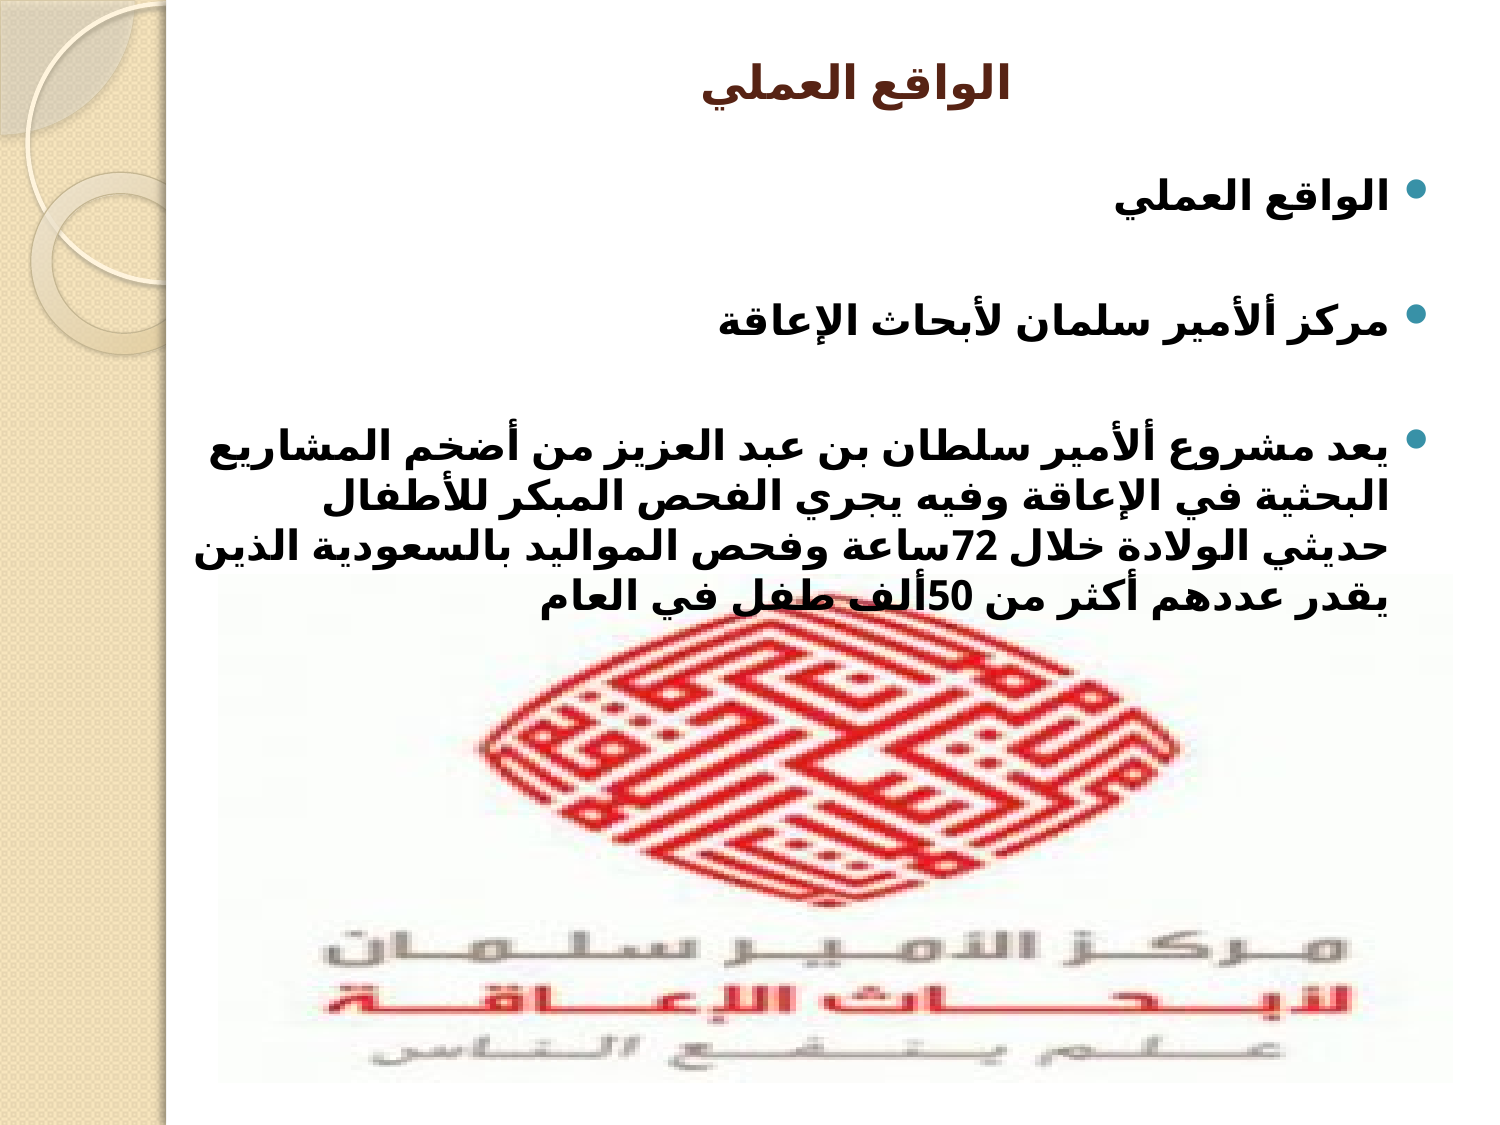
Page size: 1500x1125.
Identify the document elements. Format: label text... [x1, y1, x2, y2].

list الواقع العملي مركز ألأمير سلمان لأبحاث الإعاقة يعد مشروع ألأمير سلطان بن عبد العزيز من أضخم المشاريع البحثية في الإعاقة وفيه يجري الفحص المبكر للأطفال حديثي الولادة خلال 72ساعة وفحص المواليد بالسعودية الذين يقدر عددهم أكثر من 50ألف طفل في العام [171, 160, 1466, 1083]
title الواقع العملي [235, 45, 1466, 160]
picture [218, 574, 1453, 1083]
